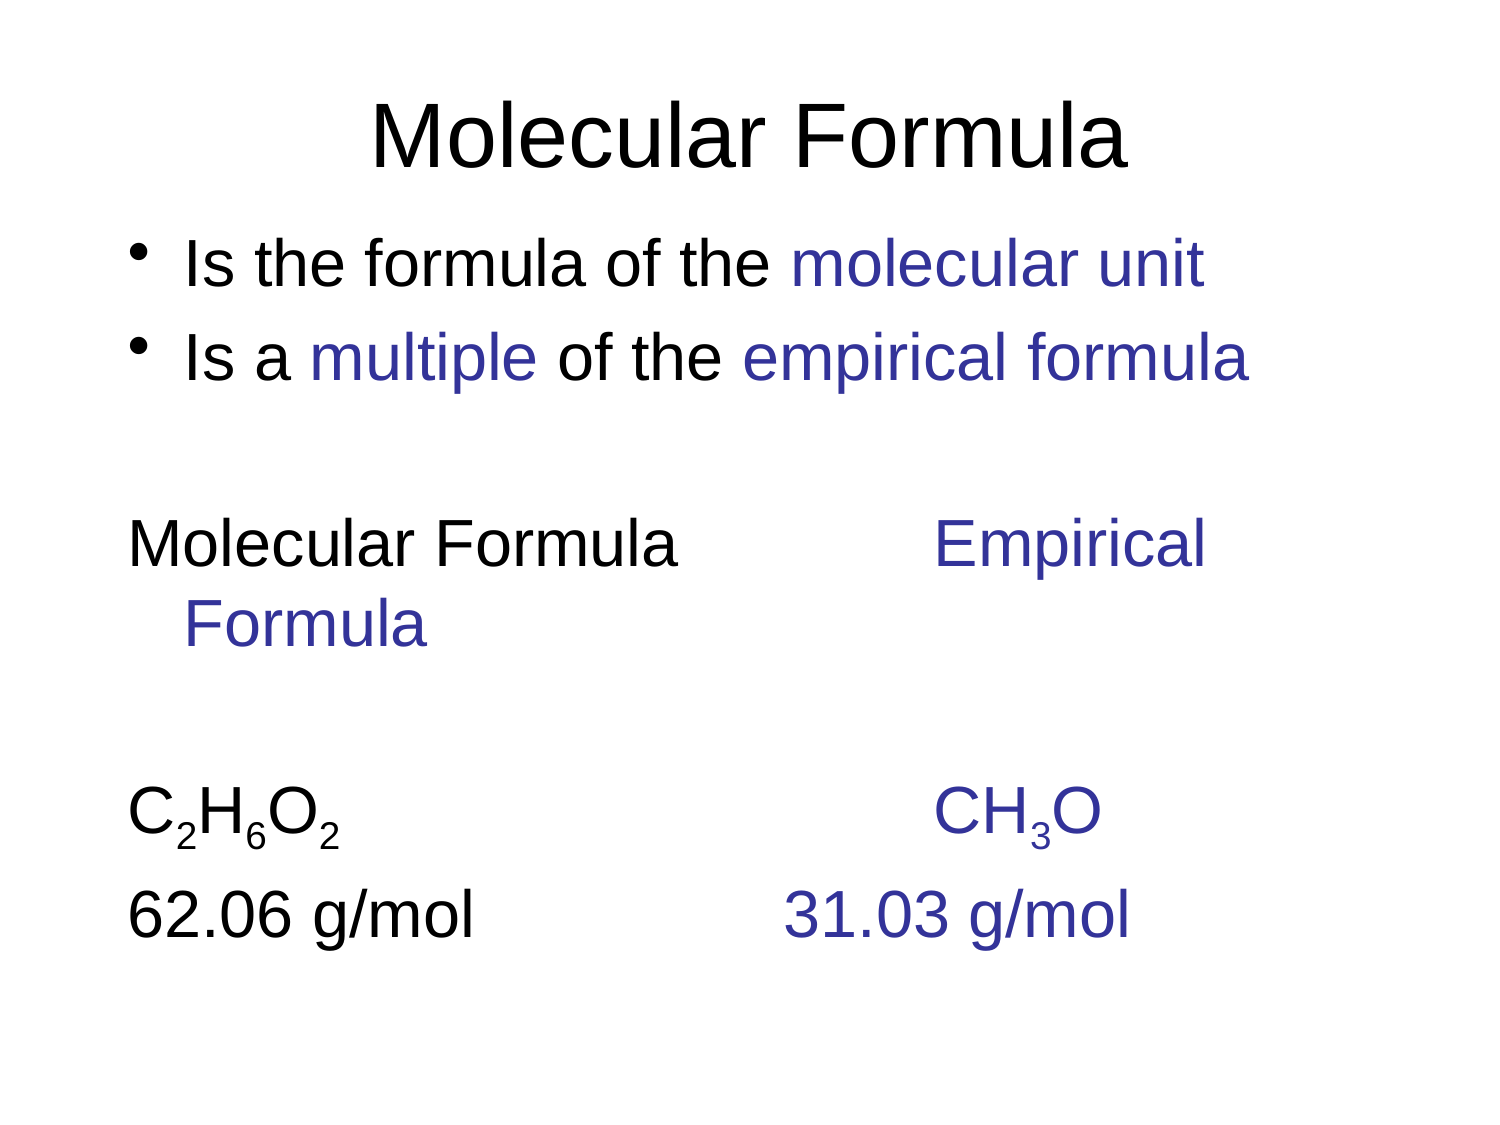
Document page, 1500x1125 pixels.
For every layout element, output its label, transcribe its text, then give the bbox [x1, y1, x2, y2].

title Molecular Formula [112, 62, 1388, 201]
list Is the formula of the molecular unit Is a multiple of the empirical formula Molecular Formula Empirical Formula C2H6O2 CH3O 62.06 g/mol 31.03 g/mol [112, 212, 1451, 1001]
